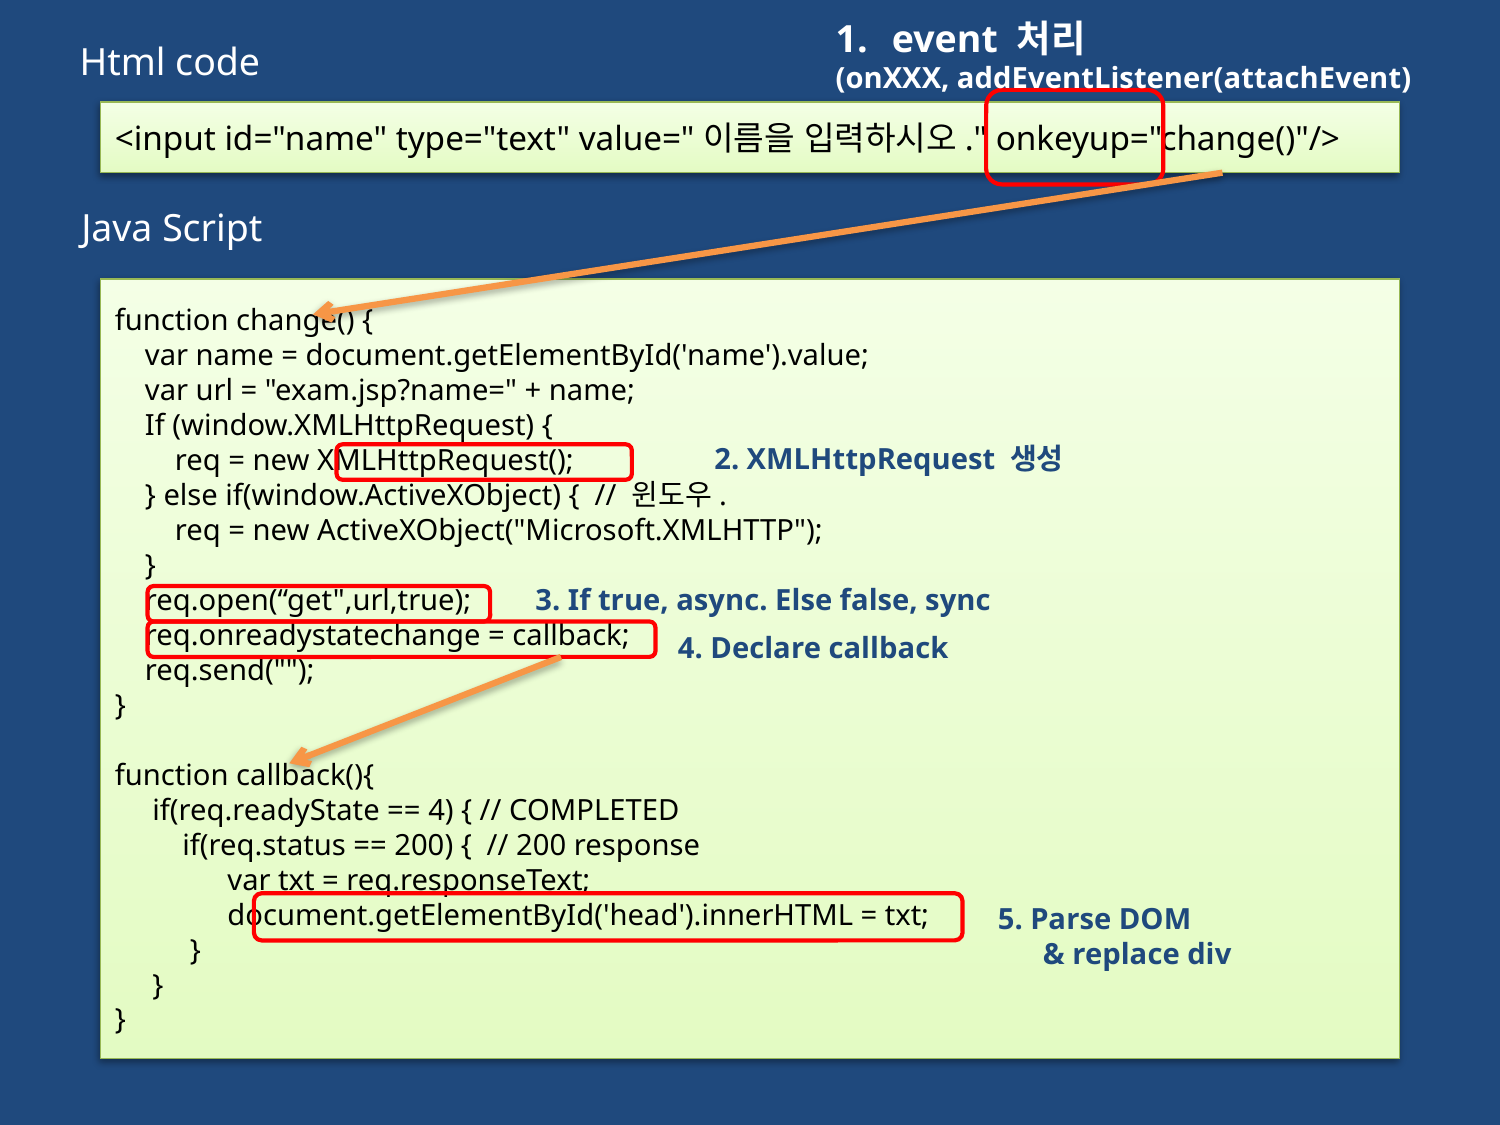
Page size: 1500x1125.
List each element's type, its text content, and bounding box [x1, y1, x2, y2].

text_box function change() { var name = document.getElementById('name').value; var url = "exam.jsp?name=" + name; If (window.XMLHttpRequest) { req = new XMLHttpRequest(); } else if(window.ActiveXObject) { // 윈도우. req = new ActiveXObject("Microsoft.XMLHTTP"); } req.open(“get",url,true); req.onreadystatechange = callback; req.send(""); } function callback(){ if(req.readyState == 4) { // COMPLETED if(req.status == 200) { // 200 response var txt = req.responseText; document.getElementById('head').innerHTML = txt; } } } [100, 278, 1400, 1059]
text_box [334, 442, 634, 482]
text_box Html code [64, 30, 276, 91]
text_box [145, 583, 493, 621]
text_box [312, 172, 1223, 315]
text_box [984, 102, 1166, 171]
text_box event 처리 (onXXX, addEventListener(attachEvent) [820, 7, 1459, 102]
text_box 3. If true, async. Else false, sync [520, 574, 1006, 624]
text_box 5. Parse DOM & replace div [983, 893, 1247, 978]
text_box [289, 656, 562, 764]
text_box <input id="name" type="text" value="이름을 입력하시오." onkeyup="change()"/> [1166, 102, 1400, 173]
text_box Java Script [66, 196, 288, 256]
text_box <input id="name" type="text" value="이름을 입력하시오." onkeyup="change()"/> [100, 101, 984, 173]
text_box 4. Declare callback [663, 621, 964, 672]
text_box [251, 891, 965, 943]
text_box 2. XMLHttpRequest 생성 [699, 432, 1079, 483]
text_box [145, 619, 658, 660]
